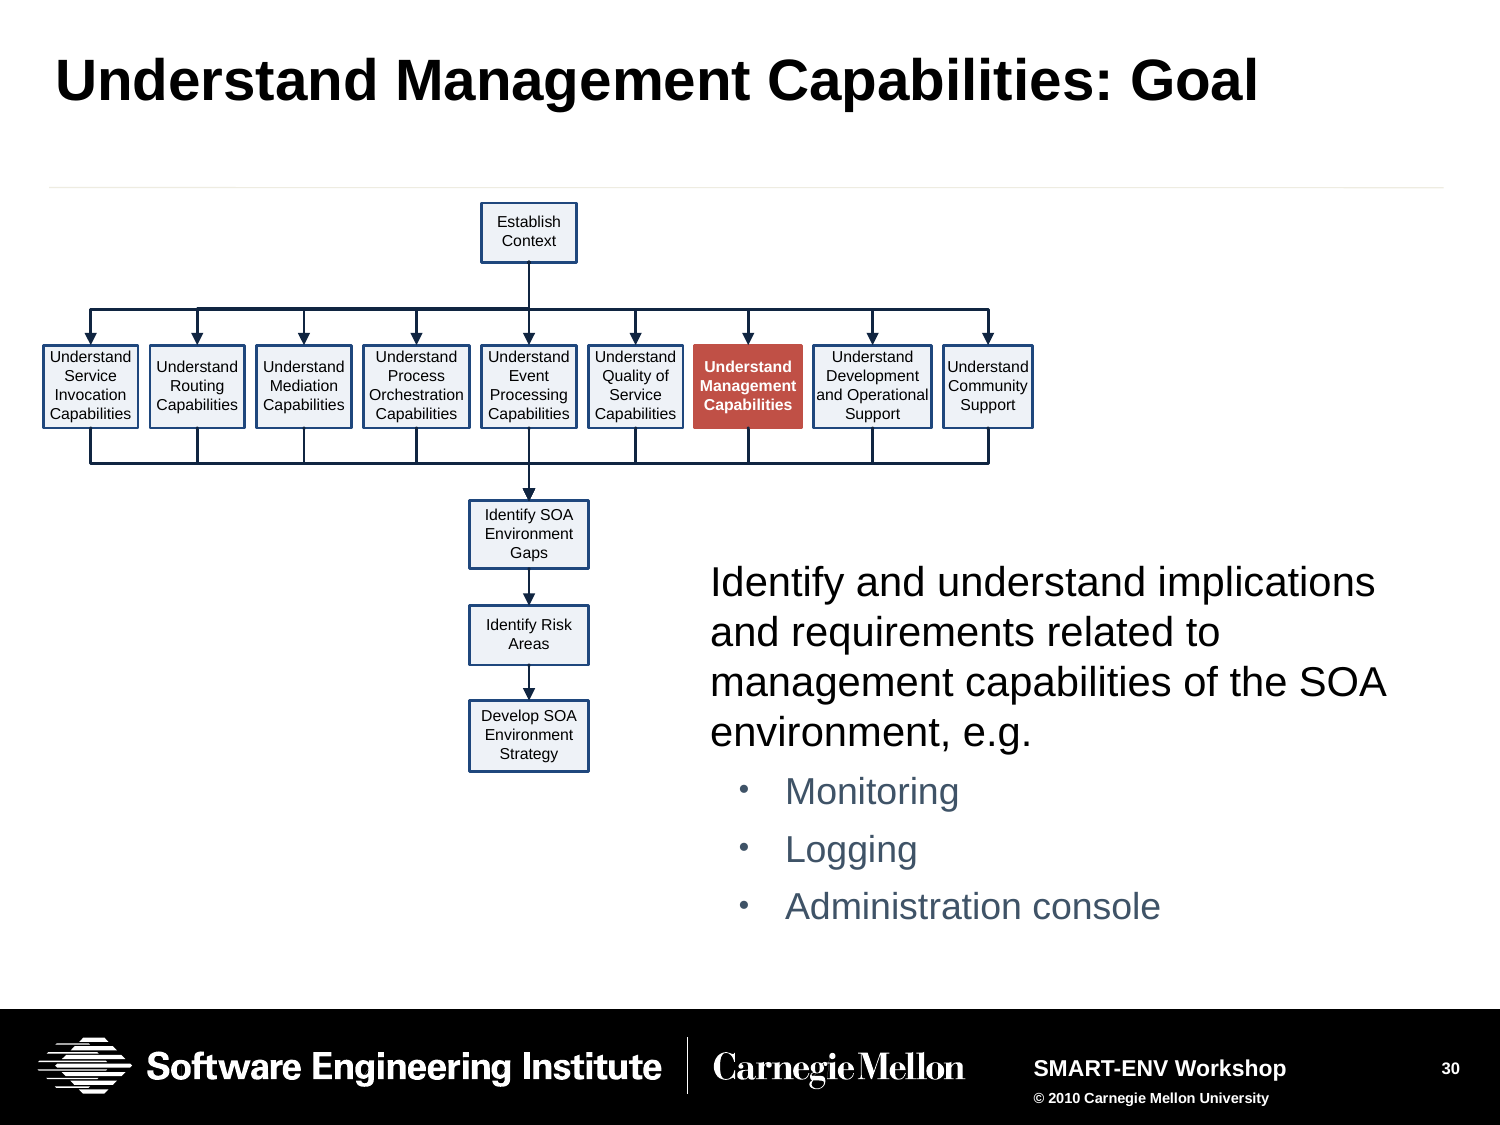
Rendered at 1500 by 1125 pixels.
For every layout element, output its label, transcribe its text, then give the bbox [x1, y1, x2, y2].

title Understand Management Capabilities: Goal [55, 49, 1451, 114]
picture [40, 199, 1036, 775]
text_box Identify and understand implications and requirements related to management capabilities of the SOA environment, e.g. Monitoring Logging Administration console [695, 547, 1440, 935]
